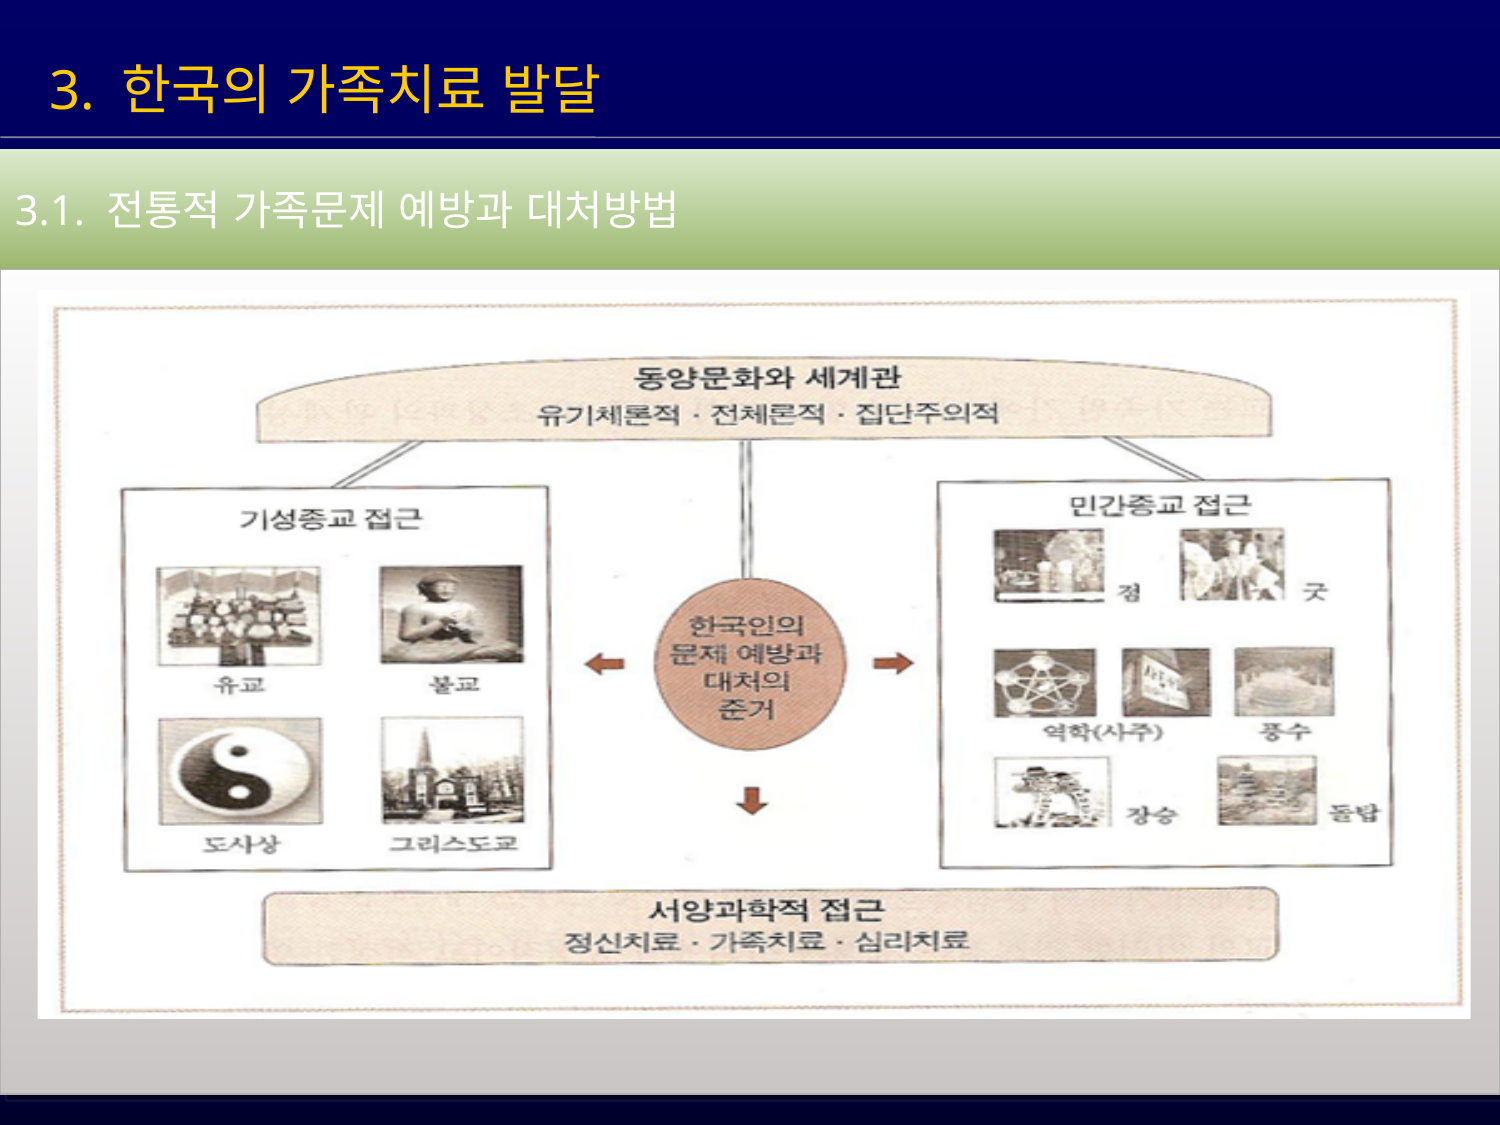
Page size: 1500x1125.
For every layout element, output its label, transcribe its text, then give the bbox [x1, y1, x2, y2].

text_box [0, 0, 1500, 75]
picture [37, 290, 1471, 1019]
text_box 3. 한국의 가족치료 발달 [34, 75, 618, 128]
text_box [0, 148, 1500, 1095]
